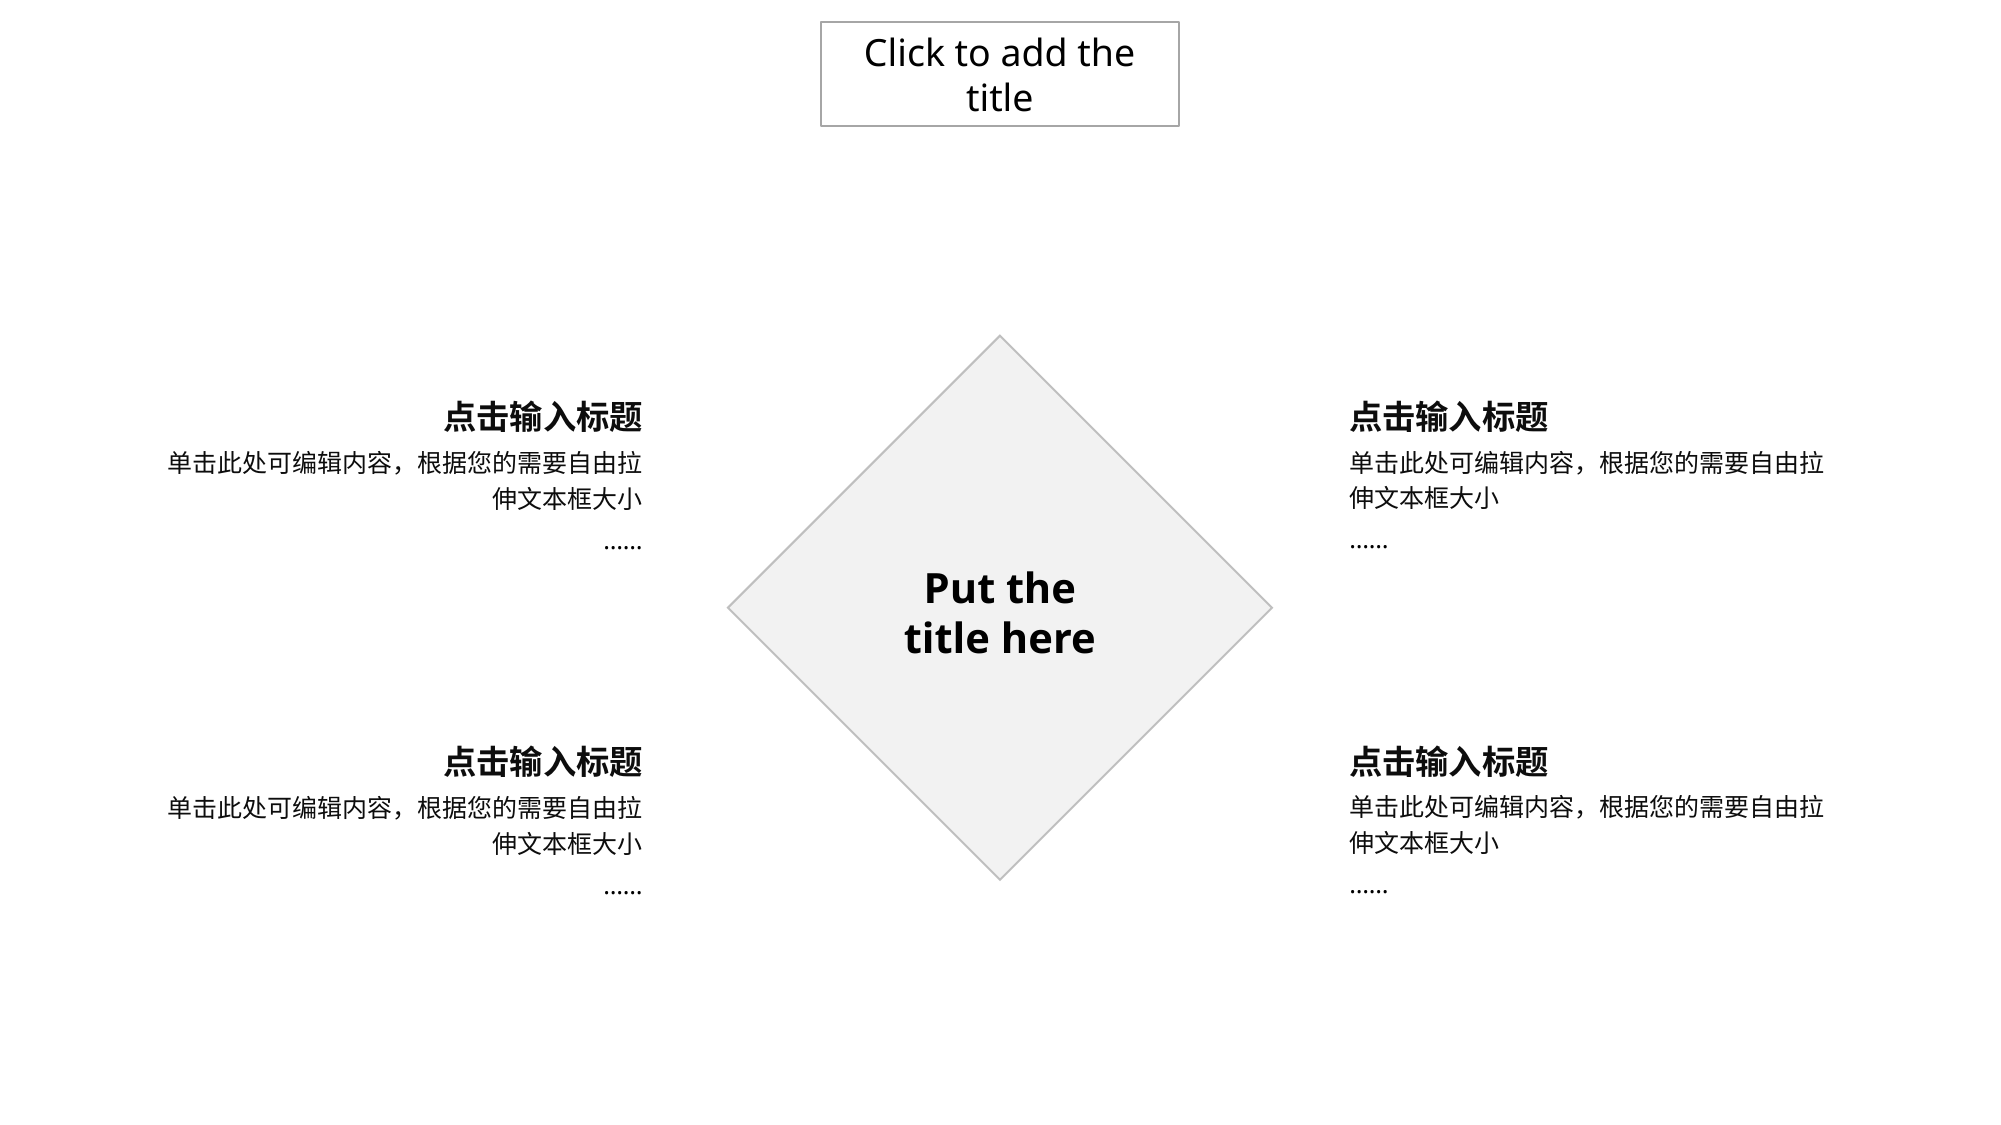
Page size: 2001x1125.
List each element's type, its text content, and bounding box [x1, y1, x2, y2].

text_box 点击输入标题 单击此处可编辑内容，根据您的需要自由拉伸文本框大小 …… [161, 733, 643, 900]
text_box Put the title here [884, 554, 1116, 670]
text_box [726, 334, 1274, 882]
text_box 点击输入标题 单击此处可编辑内容，根据您的需要自由拉伸文本框大小 …… [1349, 388, 1831, 554]
text_box 点击输入标题 单击此处可编辑内容，根据您的需要自由拉伸文本框大小 …… [1349, 732, 1831, 899]
text_box 点击输入标题 单击此处可编辑内容，根据您的需要自由拉伸文本框大小 …… [161, 388, 643, 555]
text_box Click to add the title [820, 21, 1180, 127]
